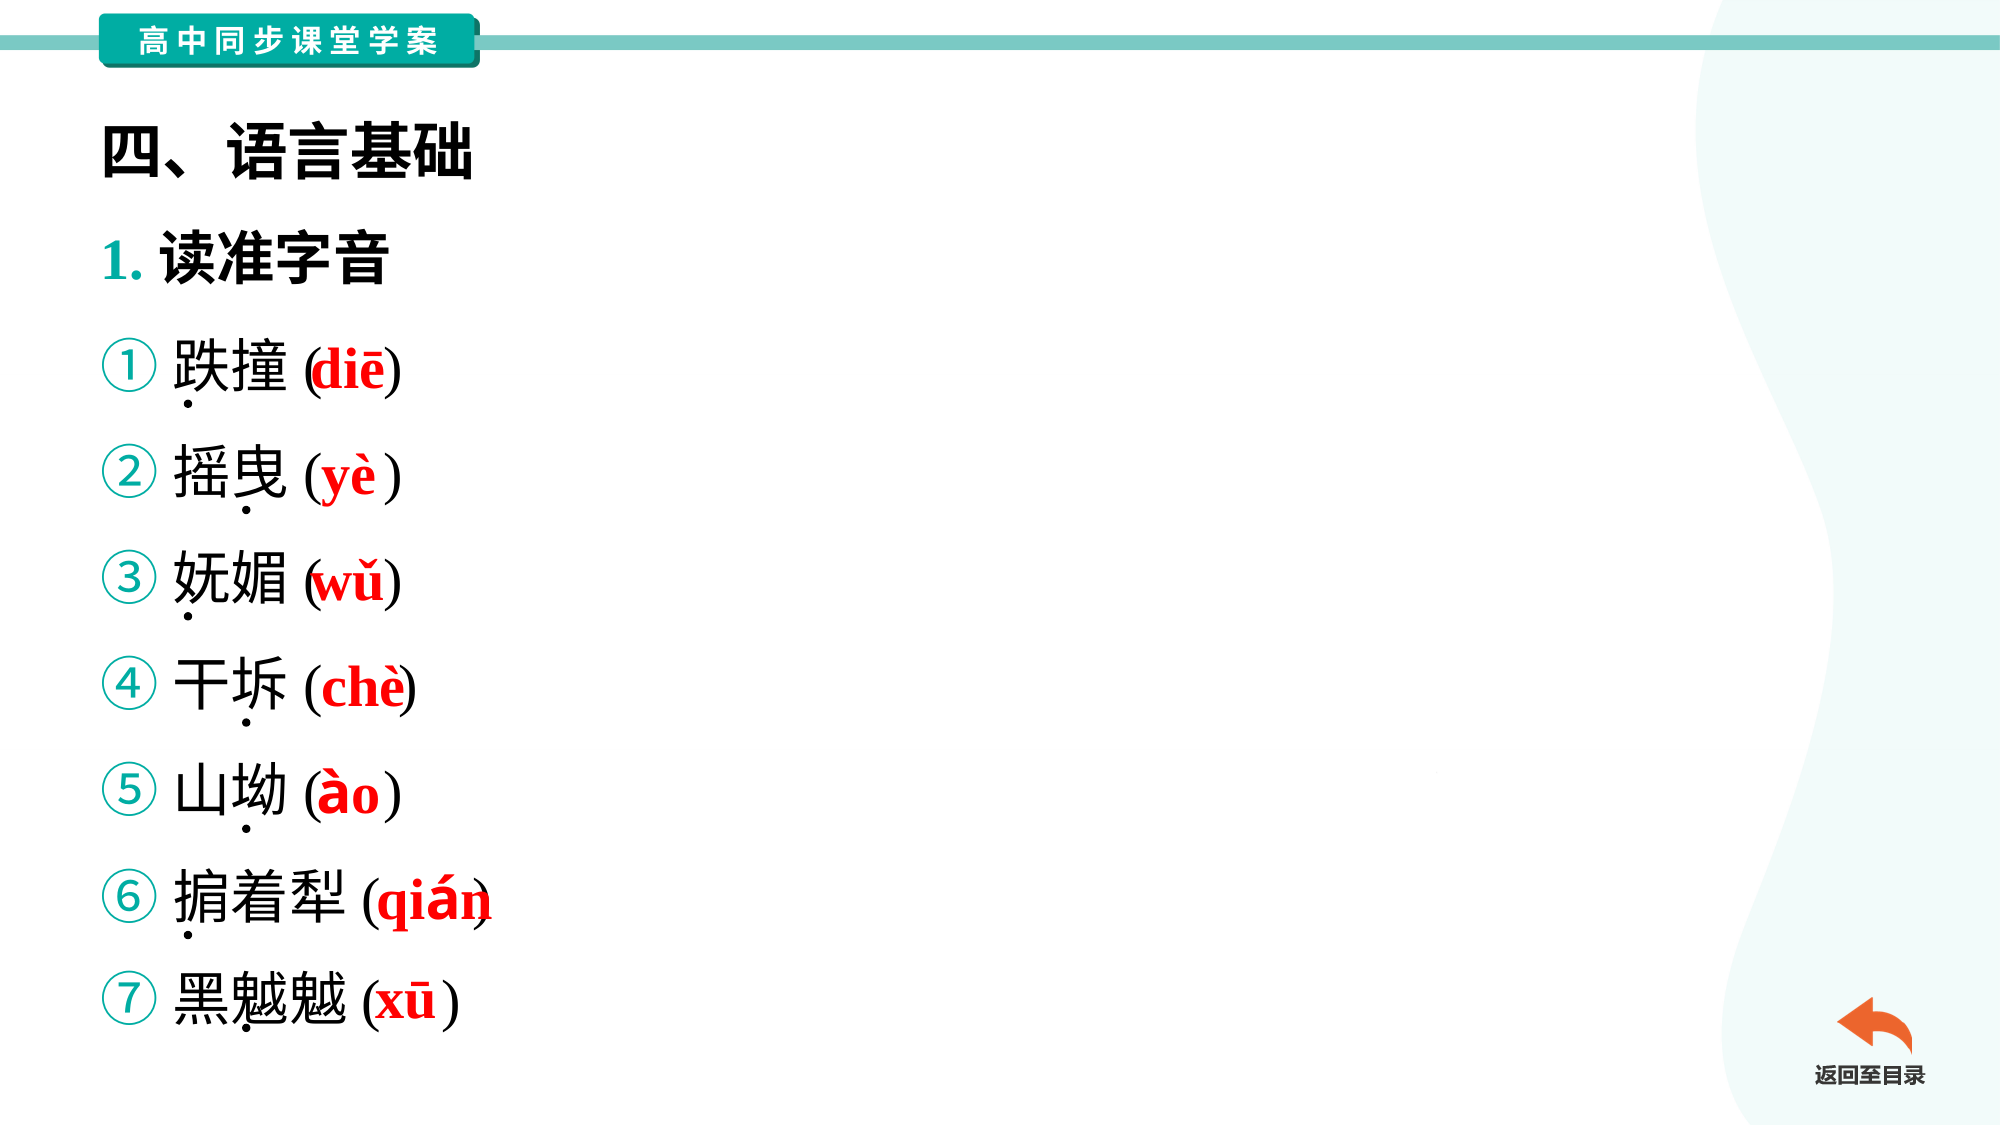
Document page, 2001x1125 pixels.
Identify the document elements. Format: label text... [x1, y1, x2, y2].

text_box diē [289, 293, 407, 389]
text_box [242, 824, 251, 833]
text_box [183, 930, 193, 940]
text_box 1.读准字音 [100, 187, 1899, 281]
text_box xū [354, 927, 459, 1020]
text_box wǔ [289, 506, 407, 601]
text_box [242, 1023, 251, 1033]
text_box ①跌撞( ) ②摇曳( ) ③妩媚( ) ④干坼( ) ⑤山坳( ) ⑥掮着犁( ) ⑦黑魆魆( ) [100, 292, 1899, 1021]
text_box [242, 505, 251, 515]
text_box 四、语言基础 [100, 76, 1899, 187]
text_box [183, 399, 193, 408]
text_box qián [358, 824, 512, 919]
text_box [242, 718, 251, 727]
text_box chè [300, 612, 427, 708]
picture [0, 0, 2000, 1125]
text_box [183, 612, 193, 621]
text_box ào [298, 718, 400, 813]
text_box yè [300, 399, 398, 495]
